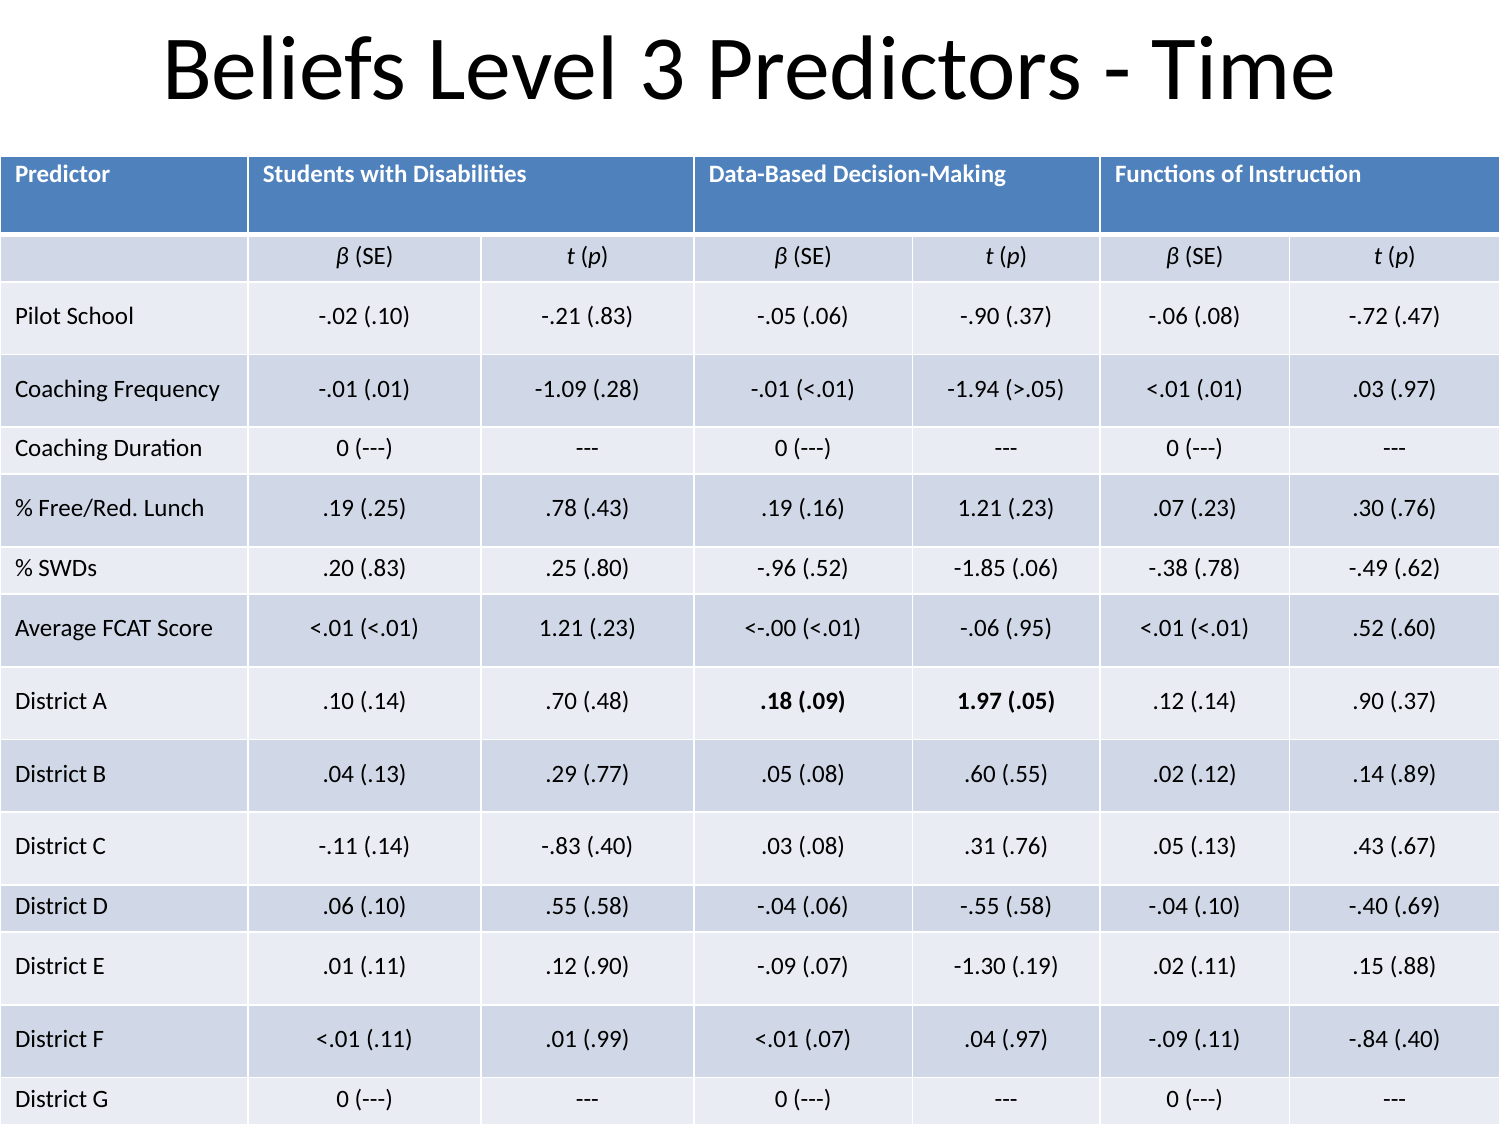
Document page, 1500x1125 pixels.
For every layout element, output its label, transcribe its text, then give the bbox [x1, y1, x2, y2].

table_cell <.01 (.01) [1101, 355, 1289, 426]
table_cell .19 (.25) [249, 475, 480, 546]
table_cell -.38 (.78) [1101, 548, 1289, 593]
table_cell --- [482, 428, 693, 473]
table_cell 0 (---) [695, 428, 912, 473]
table_cell District G [1, 1078, 247, 1124]
table_cell .12 (.14) [1101, 668, 1289, 739]
table_cell --- [1290, 1078, 1499, 1124]
table_cell β (SE) [1101, 237, 1289, 281]
table_cell -.01 (.01) [249, 355, 480, 426]
table_cell -.01 (<.01) [695, 355, 912, 426]
table_cell .90 (.37) [1290, 668, 1499, 739]
table_cell 0 (---) [249, 428, 480, 473]
table_cell .02 (.11) [1101, 933, 1289, 1004]
table_cell .29 (.77) [482, 740, 693, 811]
table_cell % SWDs [1, 548, 247, 593]
table_cell -1.30 (.19) [913, 933, 1099, 1004]
table_cell .06 (.10) [249, 886, 480, 931]
table_cell District D [1, 886, 247, 931]
table_cell -.04 (.06) [695, 886, 912, 931]
table_cell -.49 (.62) [1290, 548, 1499, 593]
table_header Data-Based Decision-Making [695, 157, 1099, 232]
table_cell -.04 (.10) [1101, 886, 1289, 931]
table_cell -.05 (.06) [695, 283, 912, 354]
table_cell -.02 (.10) [249, 283, 480, 354]
table_cell -.09 (.07) [695, 933, 912, 1004]
table_cell t (p) [1290, 237, 1499, 281]
table_cell 1.21 (.23) [482, 595, 693, 666]
table_cell t (p) [913, 237, 1099, 281]
table_cell <.01 (.11) [249, 1006, 480, 1077]
table_cell -1.09 (.28) [482, 355, 693, 426]
table_cell -.55 (.58) [913, 886, 1099, 931]
table_cell 1.97 (.05) [913, 668, 1099, 739]
table_cell .20 (.83) [249, 548, 480, 593]
title Beliefs Level 3 Predictors - Time [75, 0, 1425, 126]
table_cell -1.94 (>.05) [913, 355, 1099, 426]
table_cell t (p) [482, 237, 693, 281]
table_cell .43 (.67) [1290, 813, 1499, 884]
table_cell 0 (---) [1101, 1078, 1289, 1124]
table_cell <.01 (<.01) [249, 595, 480, 666]
table_cell District F [1, 1006, 247, 1077]
table_cell District E [1, 933, 247, 1004]
table_cell -.09 (.11) [1101, 1006, 1289, 1077]
table_cell --- [482, 1078, 693, 1124]
table_cell Pilot School [1, 283, 247, 354]
table_cell .60 (.55) [913, 740, 1099, 811]
table_cell District C [1, 813, 247, 884]
table_cell .05 (.08) [695, 740, 912, 811]
table_cell .05 (.13) [1101, 813, 1289, 884]
table_cell .14 (.89) [1290, 740, 1499, 811]
table_cell 0 (---) [695, 1078, 912, 1124]
table_cell -1.85 (.06) [913, 548, 1099, 593]
table_cell -.90 (.37) [913, 283, 1099, 354]
table_cell .02 (.12) [1101, 740, 1289, 811]
table_cell --- [1290, 428, 1499, 473]
table_cell .31 (.76) [913, 813, 1099, 884]
table_cell 0 (---) [1101, 428, 1289, 473]
table_cell <.01 (.07) [695, 1006, 912, 1077]
table_header Students with Disabilities [249, 157, 693, 232]
table_cell .55 (.58) [482, 886, 693, 931]
table_cell <-.00 (<.01) [695, 595, 912, 666]
table_cell .30 (.76) [1290, 475, 1499, 546]
table_cell .12 (.90) [482, 933, 693, 1004]
table_cell .04 (.97) [913, 1006, 1099, 1077]
table_header Functions of Instruction [1101, 157, 1499, 232]
table_cell β (SE) [249, 237, 480, 281]
table_cell Coaching Frequency [1, 355, 247, 426]
table_cell -.96 (.52) [695, 548, 912, 593]
table_cell -.11 (.14) [249, 813, 480, 884]
table_cell .04 (.13) [249, 740, 480, 811]
table_cell District A [1, 668, 247, 739]
table_cell % Free/Red. Lunch [1, 475, 247, 546]
table_cell .03 (.97) [1290, 355, 1499, 426]
table_cell 1.21 (.23) [913, 475, 1099, 546]
table_cell .07 (.23) [1101, 475, 1289, 546]
table_cell -.40 (.69) [1290, 886, 1499, 931]
table_cell .18 (.09) [695, 668, 912, 739]
table_cell .70 (.48) [482, 668, 693, 739]
table_cell .25 (.80) [482, 548, 693, 593]
table_cell -.21 (.83) [482, 283, 693, 354]
table_cell -.72 (.47) [1290, 283, 1499, 354]
table_cell Coaching Duration [1, 428, 247, 473]
table_cell β (SE) [695, 237, 912, 281]
table_cell --- [913, 1078, 1099, 1124]
table_cell .03 (.08) [695, 813, 912, 884]
table_header Predictor [1, 157, 247, 232]
table_cell .01 (.11) [249, 933, 480, 1004]
table_cell Average FCAT Score [1, 595, 247, 666]
table_cell <.01 (<.01) [1101, 595, 1289, 666]
table_cell -.06 (.08) [1101, 283, 1289, 354]
table_cell -.06 (.95) [913, 595, 1099, 666]
table_cell .10 (.14) [249, 668, 480, 739]
table_cell --- [913, 428, 1099, 473]
table_cell .15 (.88) [1290, 933, 1499, 1004]
table_cell .52 (.60) [1290, 595, 1499, 666]
table_cell District B [1, 740, 247, 811]
table_cell [1, 237, 247, 281]
table_cell -.83 (.40) [482, 813, 693, 884]
table_cell 0 (---) [249, 1078, 480, 1124]
table_cell .19 (.16) [695, 475, 912, 546]
table_cell -.84 (.40) [1290, 1006, 1499, 1077]
table_cell .78 (.43) [482, 475, 693, 546]
table_cell .01 (.99) [482, 1006, 693, 1077]
